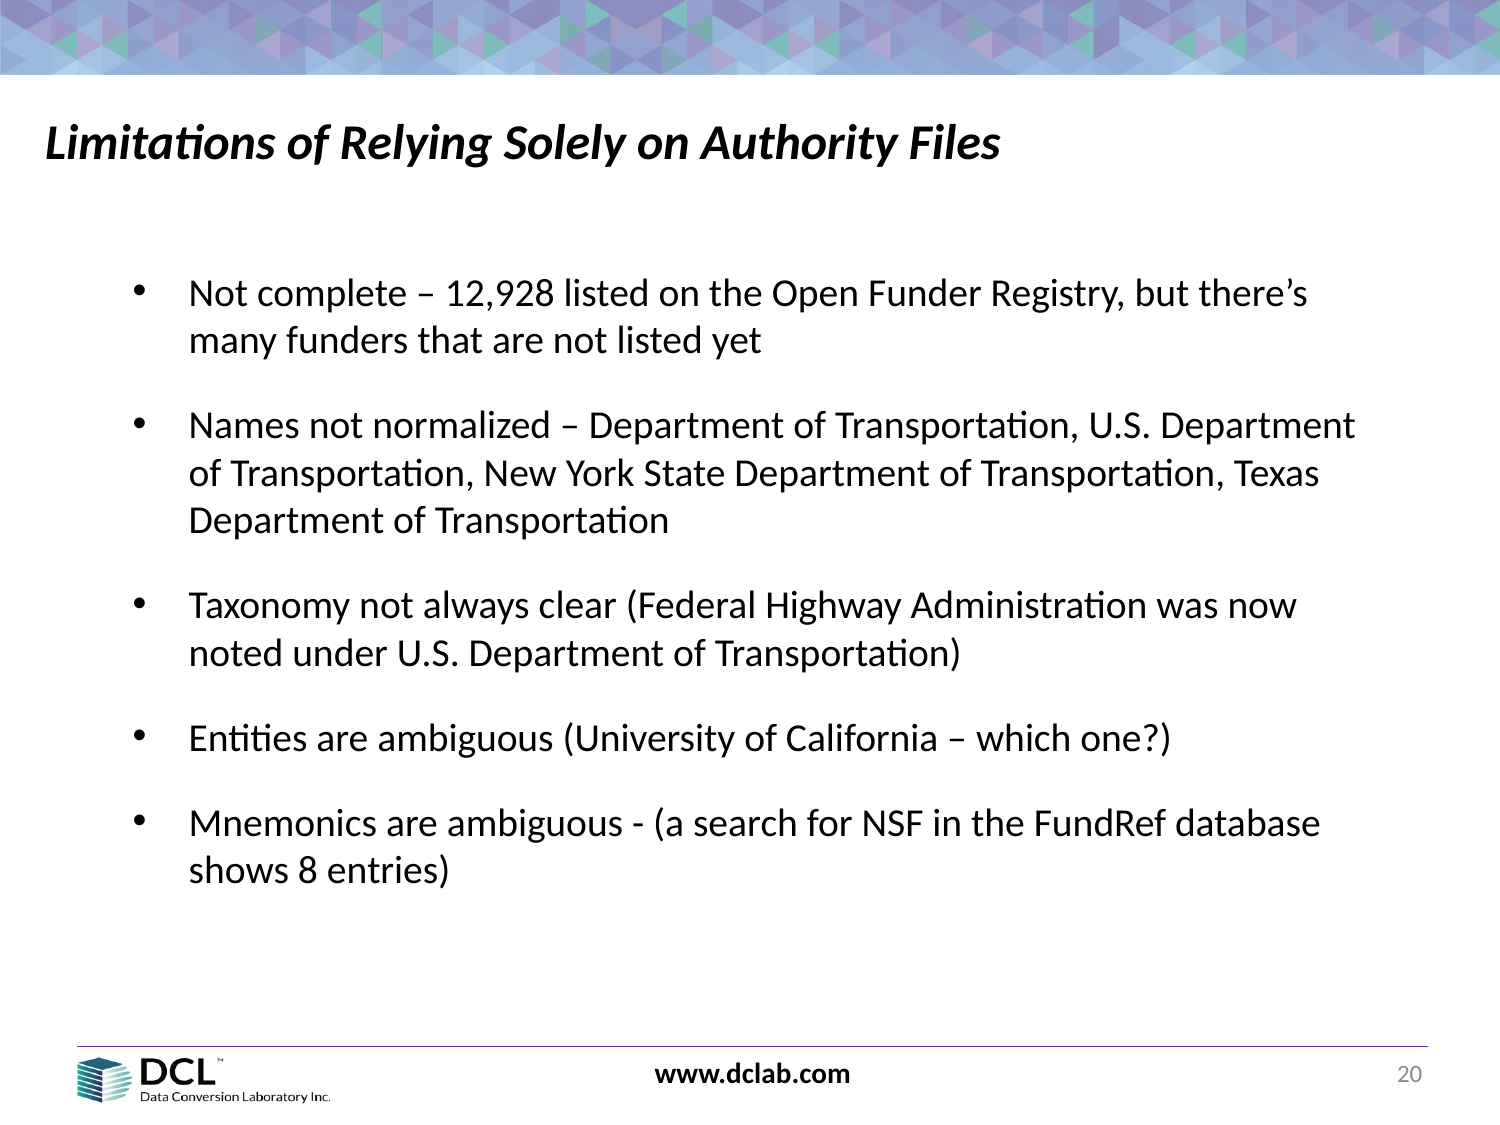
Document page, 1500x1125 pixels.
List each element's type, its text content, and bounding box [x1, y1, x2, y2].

text_box Limitations of Relying Solely on Authority Files [37, 101, 1370, 177]
slide_number 20 [1087, 1042, 1438, 1103]
picture [0, 0, 1500, 75]
picture [75, 1057, 330, 1107]
text_box Not complete – 12,928 listed on the Open Funder Registry, but there’s many funders that are not listed yet Names not normalized – Department of Transportation, U.S. Department of Transportation, New York State Department of Transportation, Texas Department of Transportation Taxonomy not always clear (Federal Highway Administration was now noted under U.S. Department of Transportation) Entities are ambiguous (University of California – which one?) Mnemonics are ambiguous - (a search for NSF in the FundRef database shows 8 entries) [124, 259, 1394, 899]
